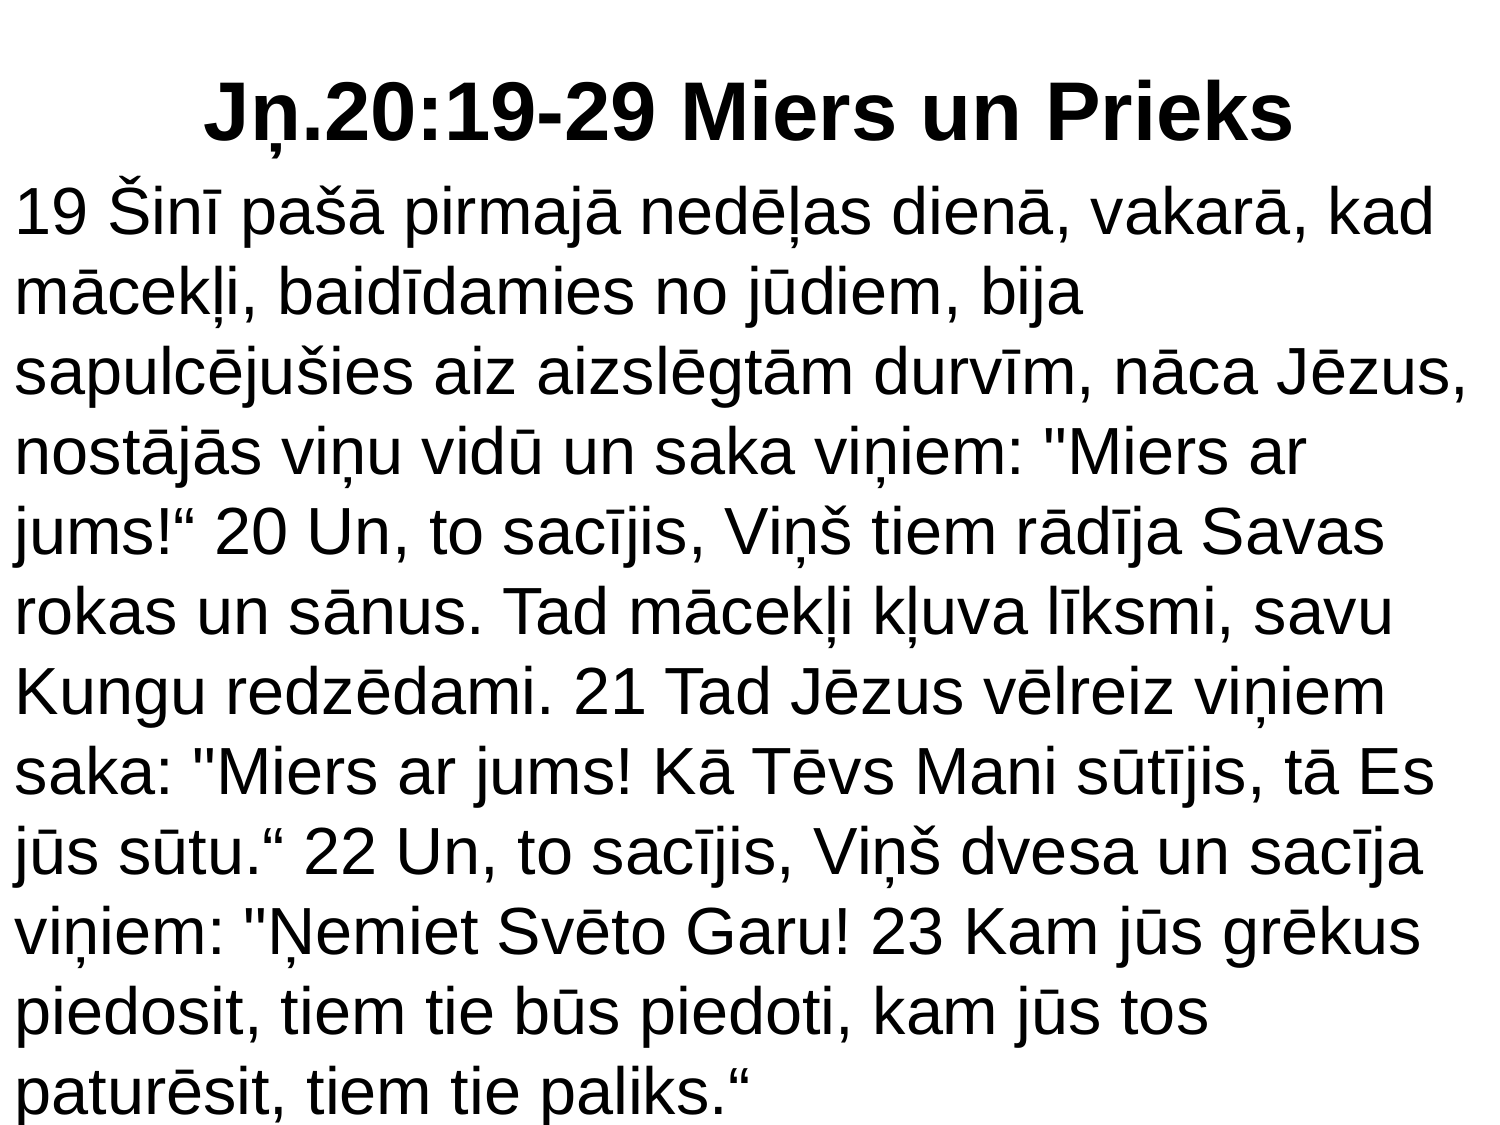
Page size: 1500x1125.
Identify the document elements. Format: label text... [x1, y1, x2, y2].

text_box 19 Šinī pašā pirmajā nedēļas dienā, vakarā, kad mācekļi, baidīdamies no jūdiem, bija sapulcējušies aiz aizslēgtām durvīm, nāca Jēzus, nostājās viņu vidū un saka viņiem: "Miers ar jums!“ 20 Un, to sacījis, Viņš tiem rādīja Savas rokas un sānus. Tad mācekļi kļuva līksmi, savu Kungu redzēdami. 21 Tad Jēzus vēlreiz viņiem saka: "Miers ar jums! Kā Tēvs Mani sūtījis, tā Es jūs sūtu.“ 22 Un, to sacījis, Viņš dvesa un sacīja viņiem: "Ņemiet Svēto Garu! 23 Kam jūs grēkus piedosit, tiem tie būs piedoti, kam jūs tos paturēsit, tiem tie paliks.“ [0, 160, 1500, 1125]
title Jņ.20:19-29 Miers un Prieks [0, 66, 1500, 149]
